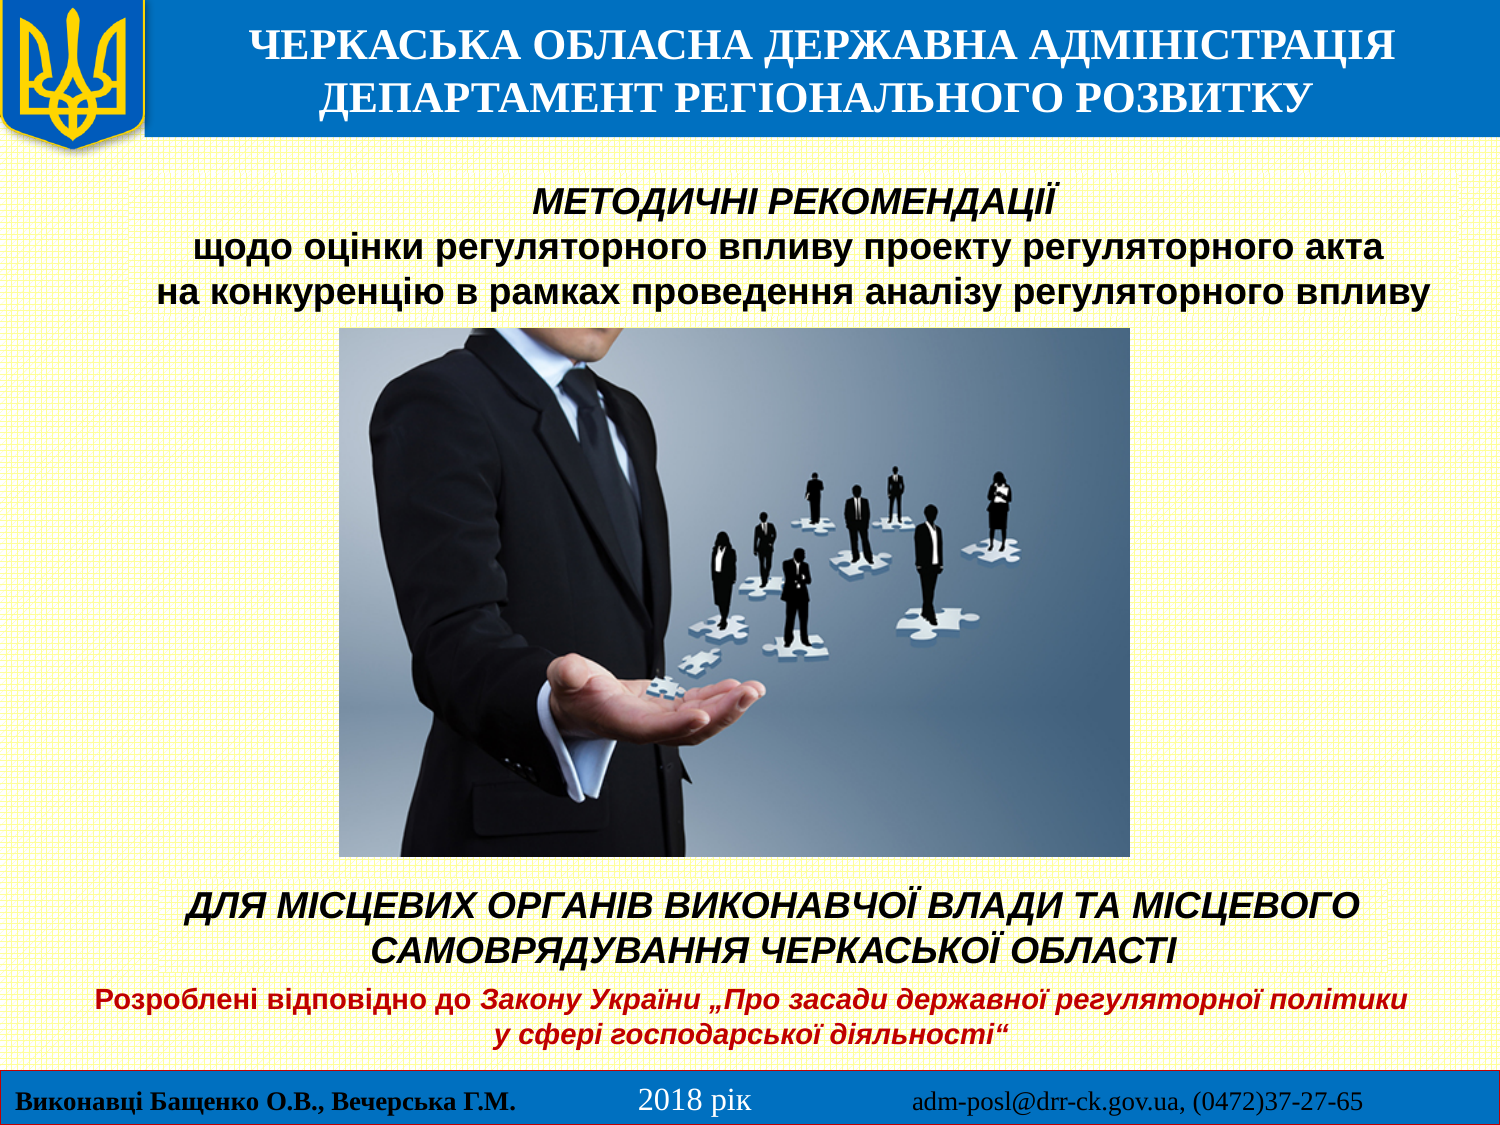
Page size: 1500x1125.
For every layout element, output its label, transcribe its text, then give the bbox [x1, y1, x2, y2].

picture [0, 0, 145, 151]
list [339, 327, 1130, 858]
text_box МЕТОДИЧНІ РЕКОМЕНДАЦІЇ щодо оцінки регуляторного впливу проекту регуляторного акта на конкуренцію в рамках проведення аналізу регуляторного впливу [128, 172, 1459, 317]
title ЧЕРКАСЬКА ОБЛАСНА ДЕРЖАВНА АДМІНІСТРАЦІЯ ДЕПАРТАМЕНТ РЕГІОНАЛЬНОГО РОЗВИТКУ [151, 0, 1500, 138]
text_box Розроблені відповідно до Закону України „Про засади державної регуляторної політики у сфері господарської діяльності“ [53, 972, 1459, 1058]
list Виконавці Бащенко О.В., Вечерська Г.М. 2018 рік аdm-posl@drr-ck.gov.ua, (0472)37-27-65 [0, 1070, 1500, 1125]
text_box ДЛЯ МІСЦЕВИХ ОРГАНІВ ВИКОНАВЧОЇ ВЛАДИ ТА МІСЦЕВОГО САМОВРЯДУВАННЯ ЧЕРКАСЬКОЇ ОБЛАСТІ [159, 878, 1388, 972]
